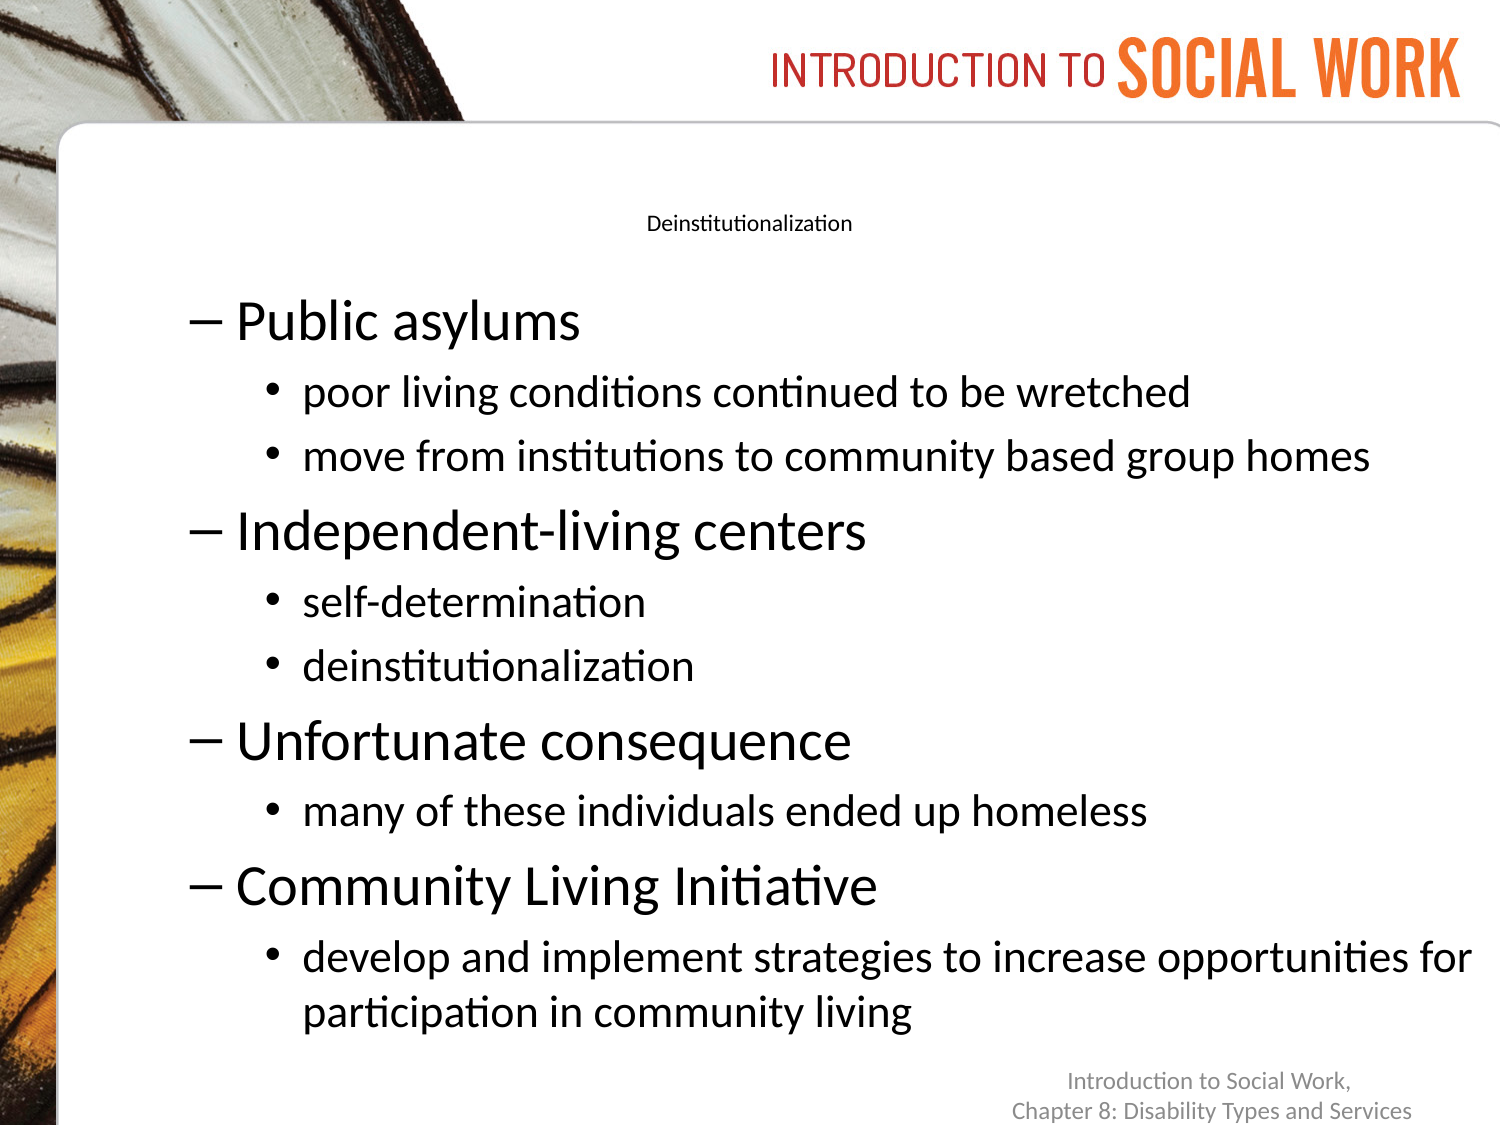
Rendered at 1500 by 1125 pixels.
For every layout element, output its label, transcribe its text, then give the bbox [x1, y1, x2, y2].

footer Introduction to Social Work, Chapter 8: Disability Types and Services [950, 1065, 1475, 1125]
title Deinstitutionalization [75, 200, 1425, 271]
picture [0, 0, 1500, 1125]
list Public asylums poor living conditions continued to be wretched move from institutions to community based group homes Independent-living centers self-determination deinstitutionalization Unfortunate consequence many of these individuals ended up homeless Community Living Initiative develop and implement strategies to increase opportunities for participation in community living [99, 275, 1500, 1050]
